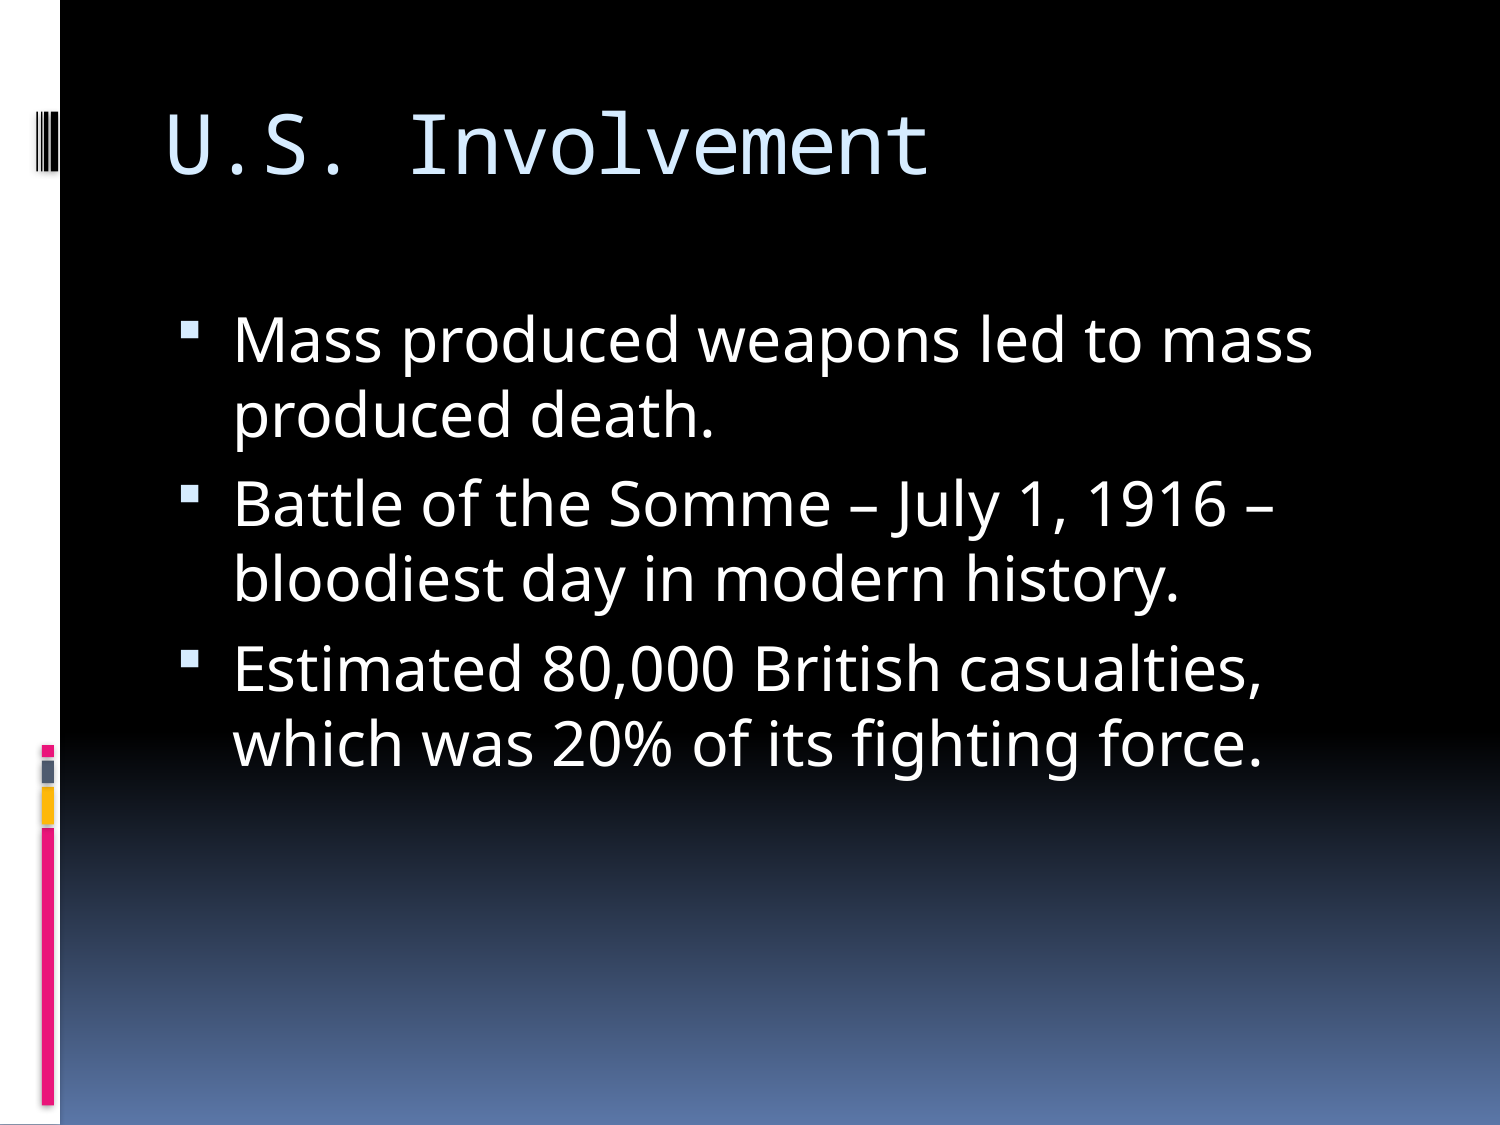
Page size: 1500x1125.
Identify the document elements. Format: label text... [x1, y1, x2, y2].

title U.S. Involvement [150, 83, 1425, 234]
list Mass produced weapons led to mass produced death. Battle of the Somme – July 1, 1916 – bloodiest day in modern history. Estimated 80,000 British casualties, which was 20% of its fighting force. [150, 292, 1425, 1043]
